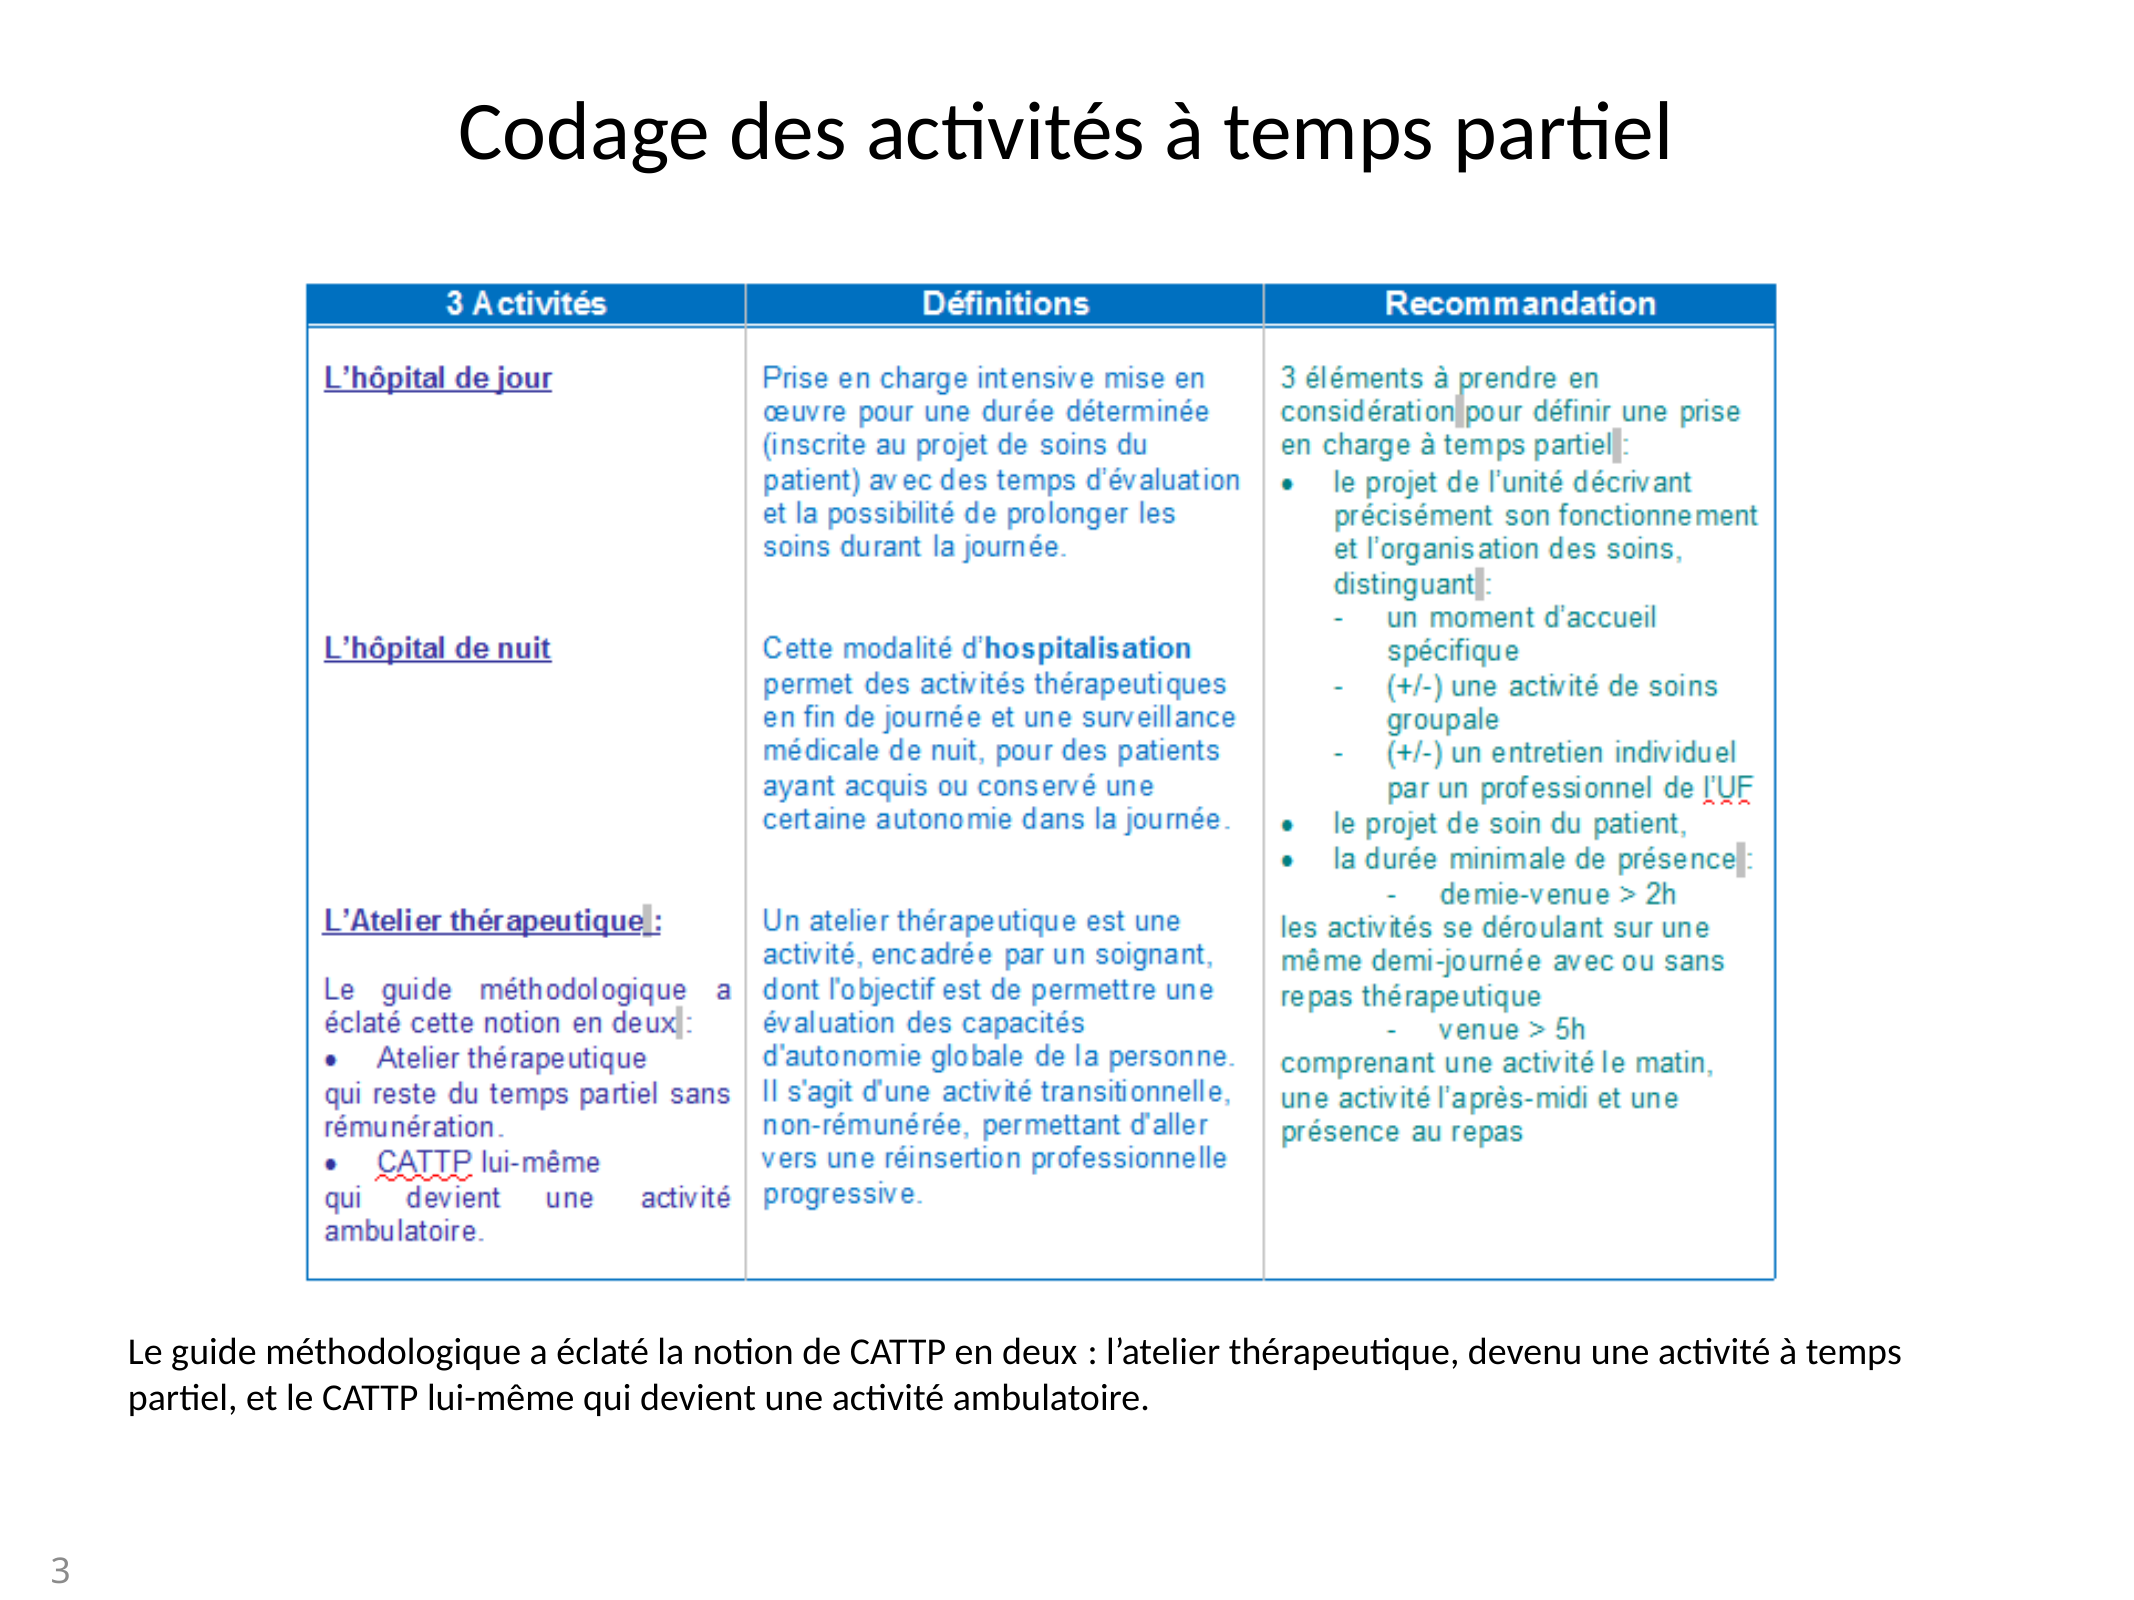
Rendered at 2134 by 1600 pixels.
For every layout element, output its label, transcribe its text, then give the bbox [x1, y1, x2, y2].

picture [298, 280, 1788, 1288]
title Codage des activités à temps partiel [106, 64, 2027, 331]
slide_number 3 [17, 1541, 93, 1600]
list Le guide méthodologique a éclaté la notion de CATTP en deux : l’atelier thérapeutique, devenu une activité à temps partiel, et le CATTP lui-même qui devient une activité ambulatoire. [106, 373, 2027, 1430]
